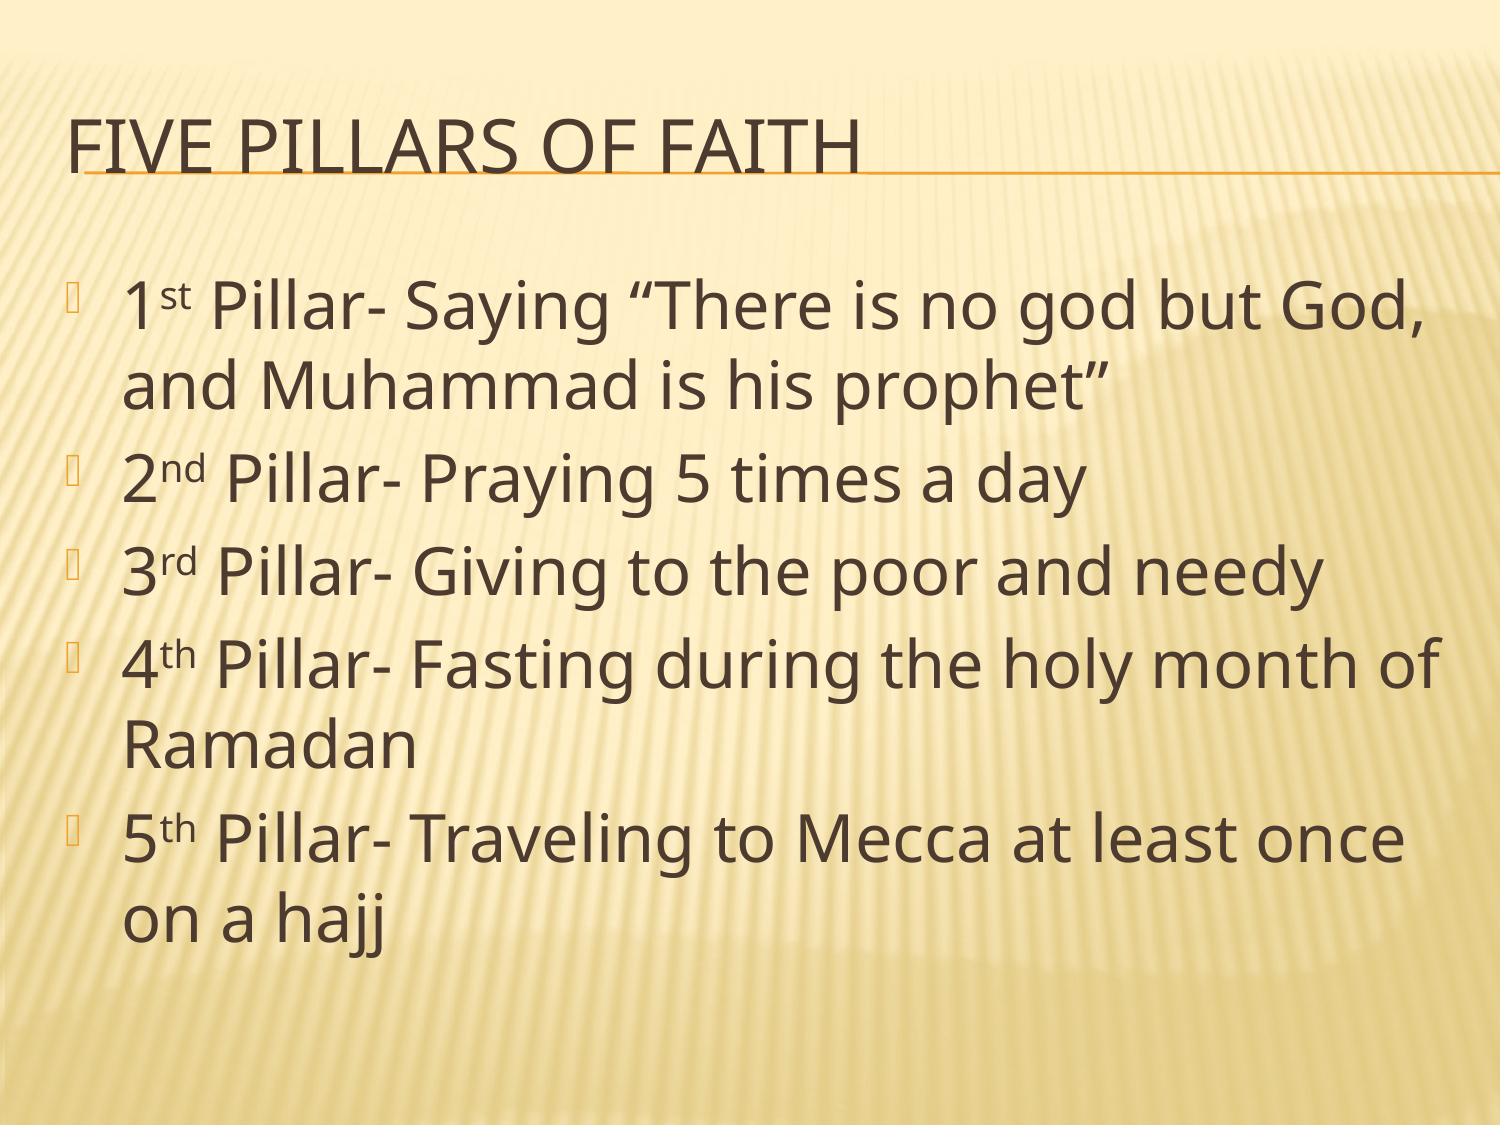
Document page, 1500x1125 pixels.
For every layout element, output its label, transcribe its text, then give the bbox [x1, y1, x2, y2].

title Five Pillars of Faith [50, 75, 1475, 213]
list 1st Pillar- Saying “There is no god but God, and Muhammad is his prophet” 2nd Pillar- Praying 5 times a day 3rd Pillar- Giving to the poor and needy 4th Pillar- Fasting during the holy month of Ramadan 5th Pillar- Traveling to Mecca at least once on a hajj [49, 254, 1476, 998]
